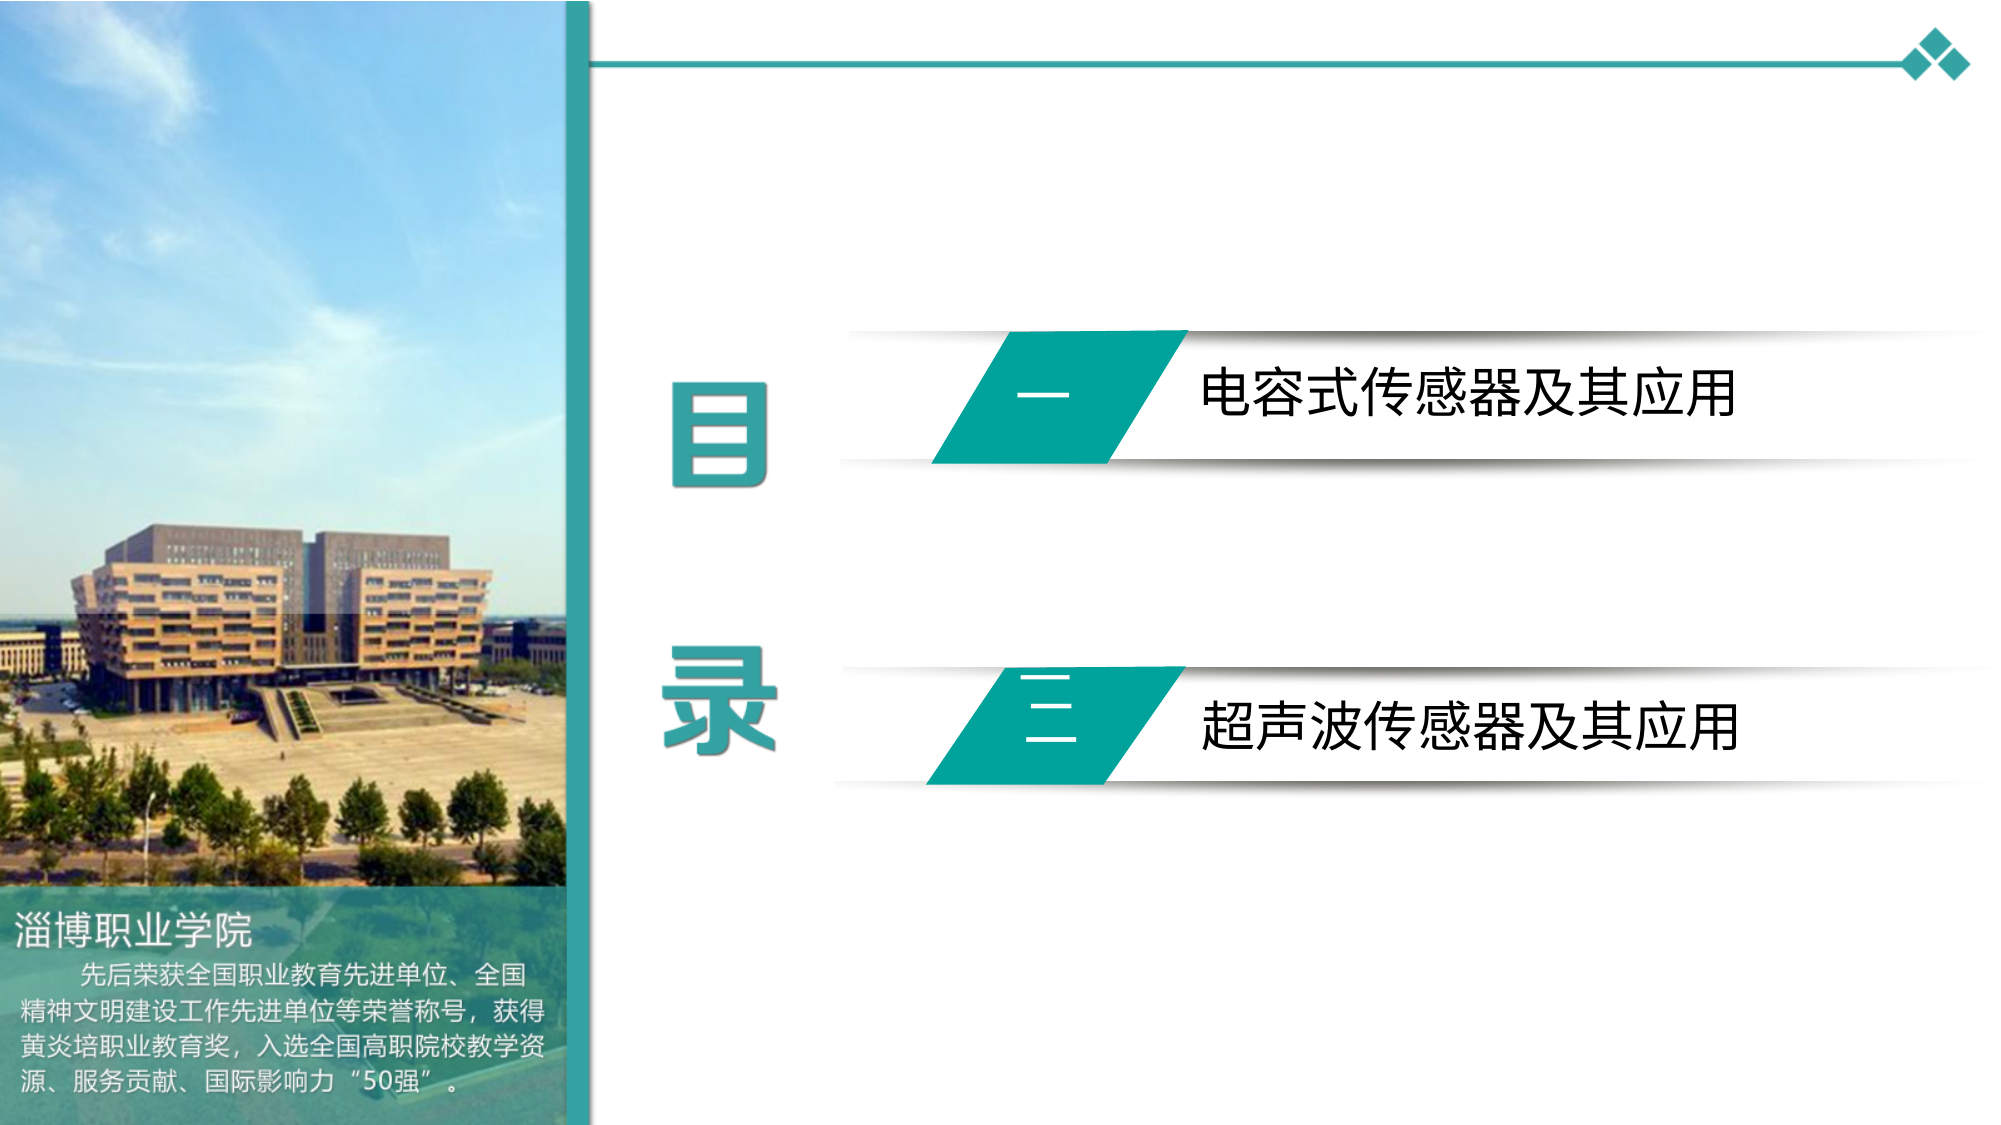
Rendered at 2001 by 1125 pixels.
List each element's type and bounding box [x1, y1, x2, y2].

text_box [839, 330, 1986, 480]
picture [0, 1, 1999, 1125]
text_box [833, 666, 1992, 799]
